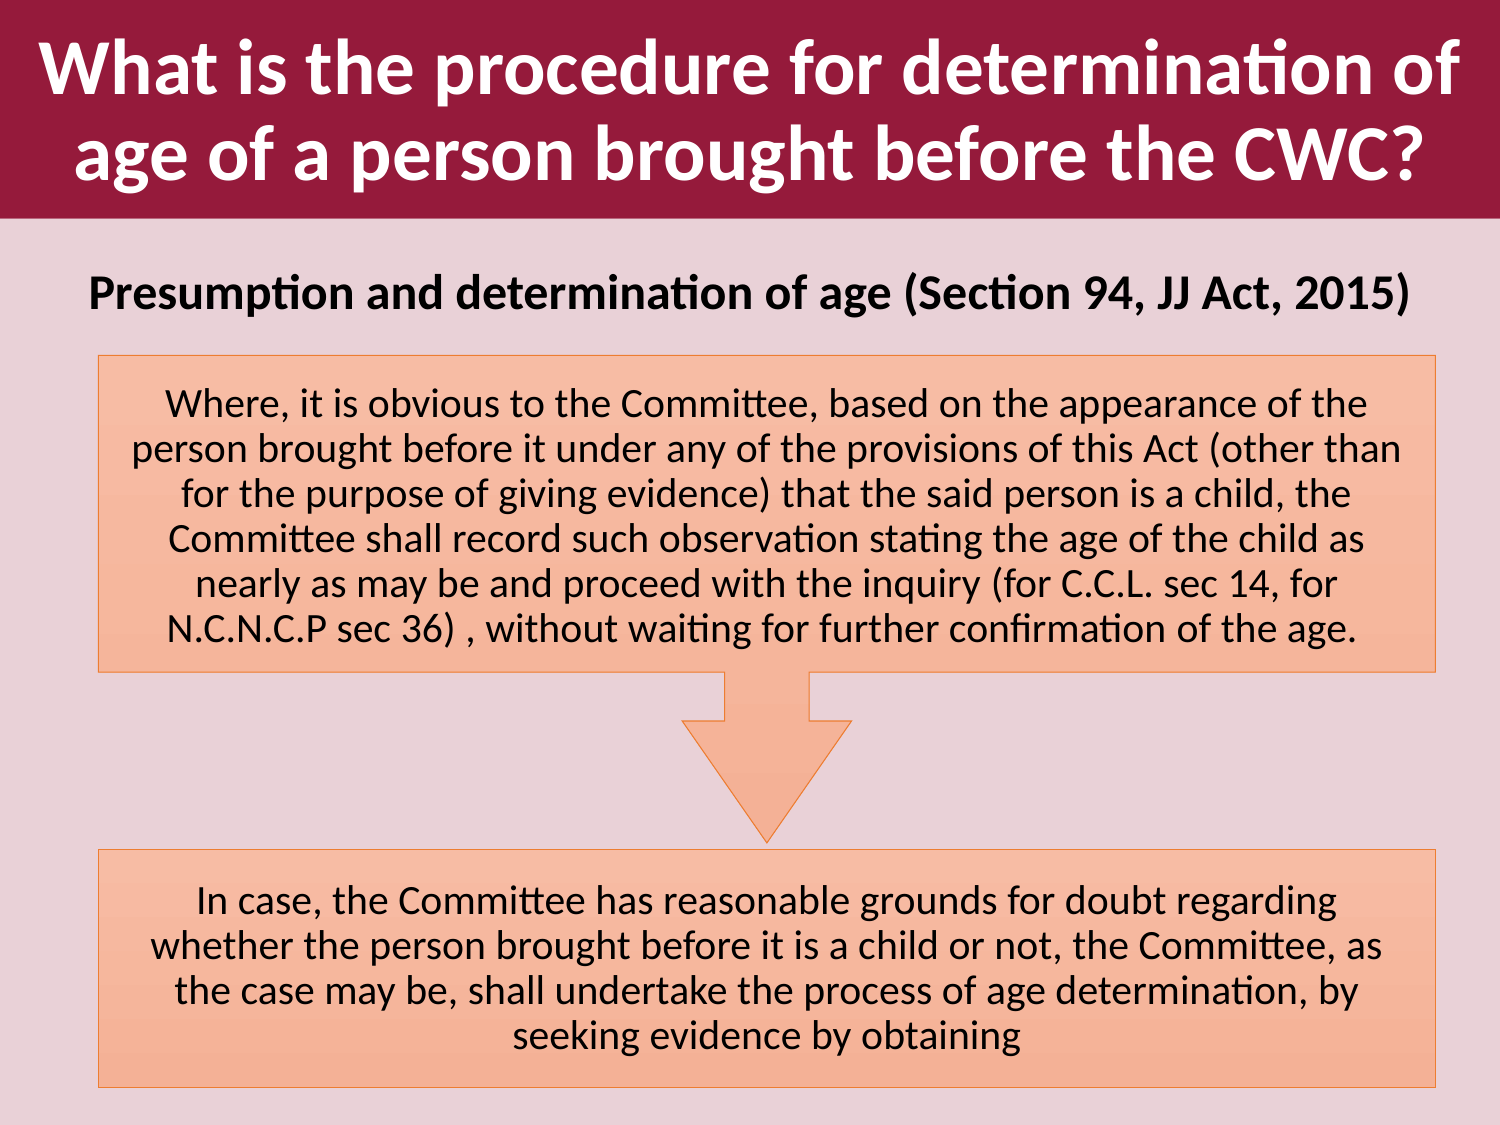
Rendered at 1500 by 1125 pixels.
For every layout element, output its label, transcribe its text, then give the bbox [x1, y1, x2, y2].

text_box Where, it is obvious to the Committee, based on the appearance of the person brought before it under any of the provisions of this Act (other than for the purpose of giving evidence) that the said person is a child, the Committee shall record such observation stating the age of the child as nearly as may be and proceed with the inquiry (for C.C.L. sec 14, for N.C.N.C.P sec 36) , without waiting for further confirmation of the age. [97, 354, 1436, 844]
text_box In case, the Committee has reasonable grounds for doubt regarding whether the person brought before it is a child or not, the Committee, as the case may be, shall undertake the process of age determination, by seeking evidence by obtaining [98, 849, 1436, 1088]
title What is the procedure for determination of age of a person brought before the CWC? [0, 19, 1500, 189]
text_box Presumption and determination of age (Section 94, JJ Act, 2015) [0, 252, 1500, 327]
